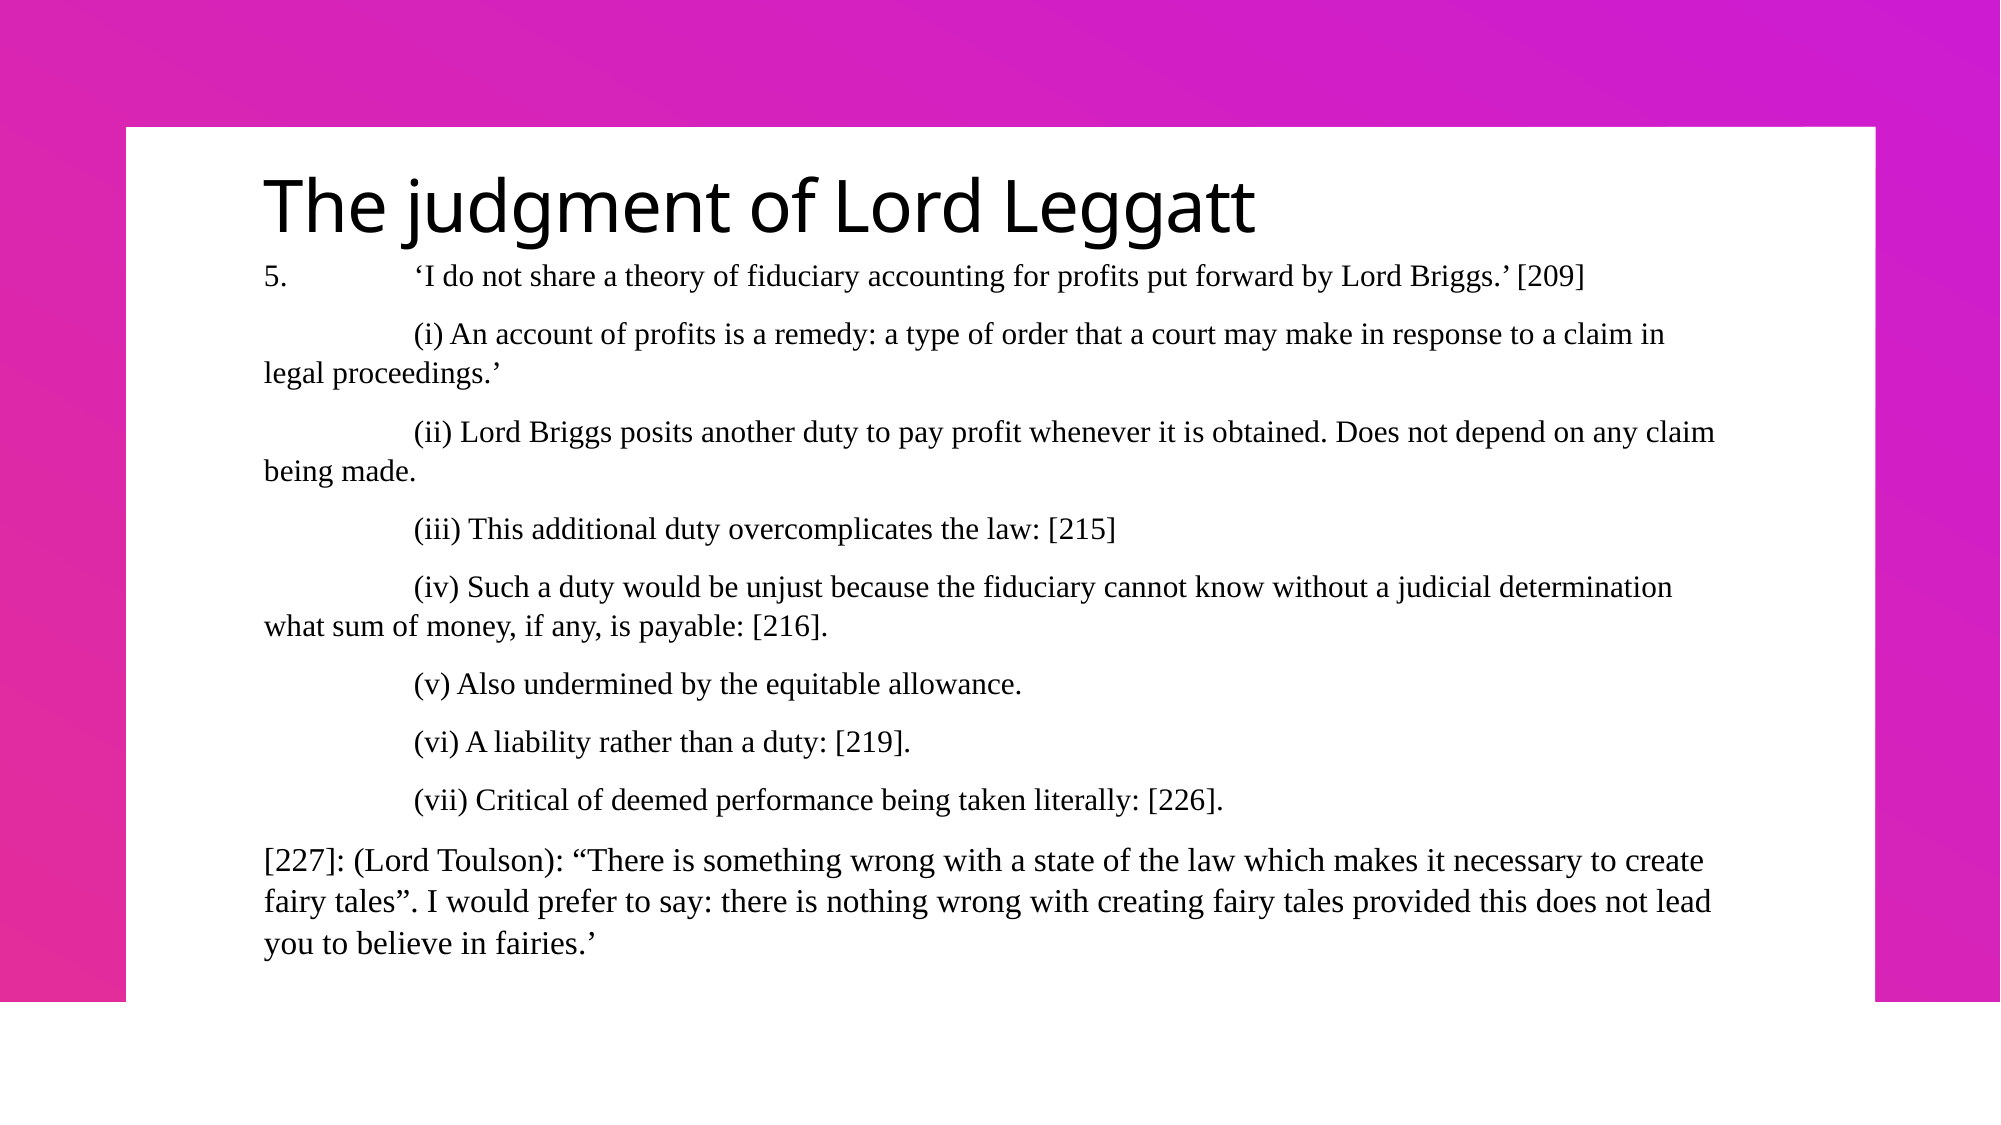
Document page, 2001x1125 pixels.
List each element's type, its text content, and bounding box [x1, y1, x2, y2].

title The judgment of Lord Leggatt [248, 159, 1749, 246]
list 5. ‘I do not share a theory of fiduciary accounting for profits put forward by Lord Briggs.’ [209] (i) An account of profits is a remedy: a type of order that a court may make in response to a claim in legal proceedings.’ (ii) Lord Briggs posits another duty to pay profit whenever it is obtained. Does not depend on any claim being made. (iii) This additional duty overcomplicates the law: [215] (iv) Such a duty would be unjust because the fiduciary cannot know without a judicial determination what sum of money, if any, is payable: [216]. (v) Also undermined by the equitable allowance. (vi) A liability rather than a duty: [219]. (vii) Critical of deemed performance being taken literally: [226]. [227]: (Lord Toulson): “There is something wrong with a state of the law which makes it necessary to create fairy tales”. I would prefer to say: there is nothing wrong with creating fairy tales provided this does not lead you to believe in fairies.’ [248, 246, 1749, 1001]
